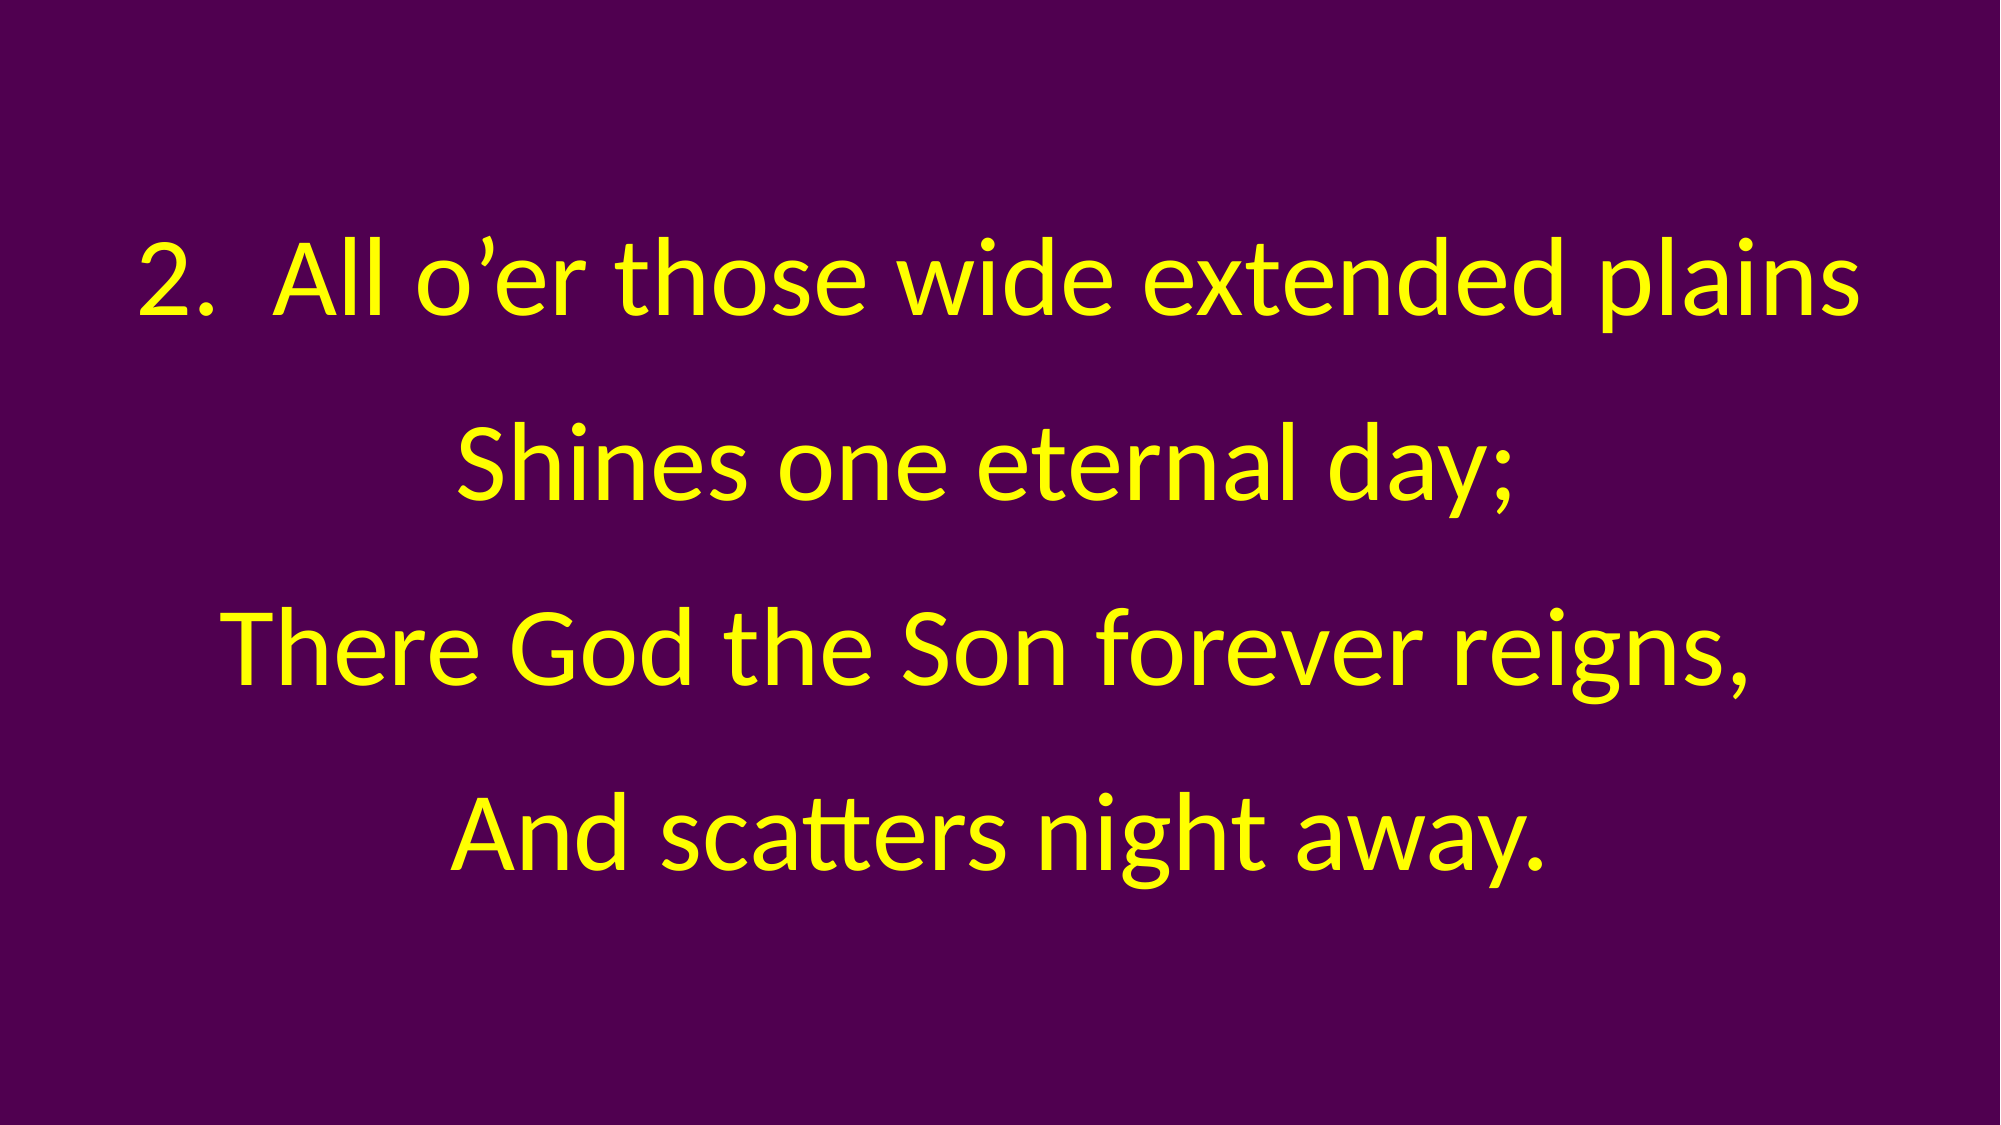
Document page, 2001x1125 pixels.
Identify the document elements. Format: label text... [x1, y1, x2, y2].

text_box 2. All o’er those wide extended plains Shines one eternal day; There God the Son forever reigns, And scatters night away. [0, 195, 2000, 901]
